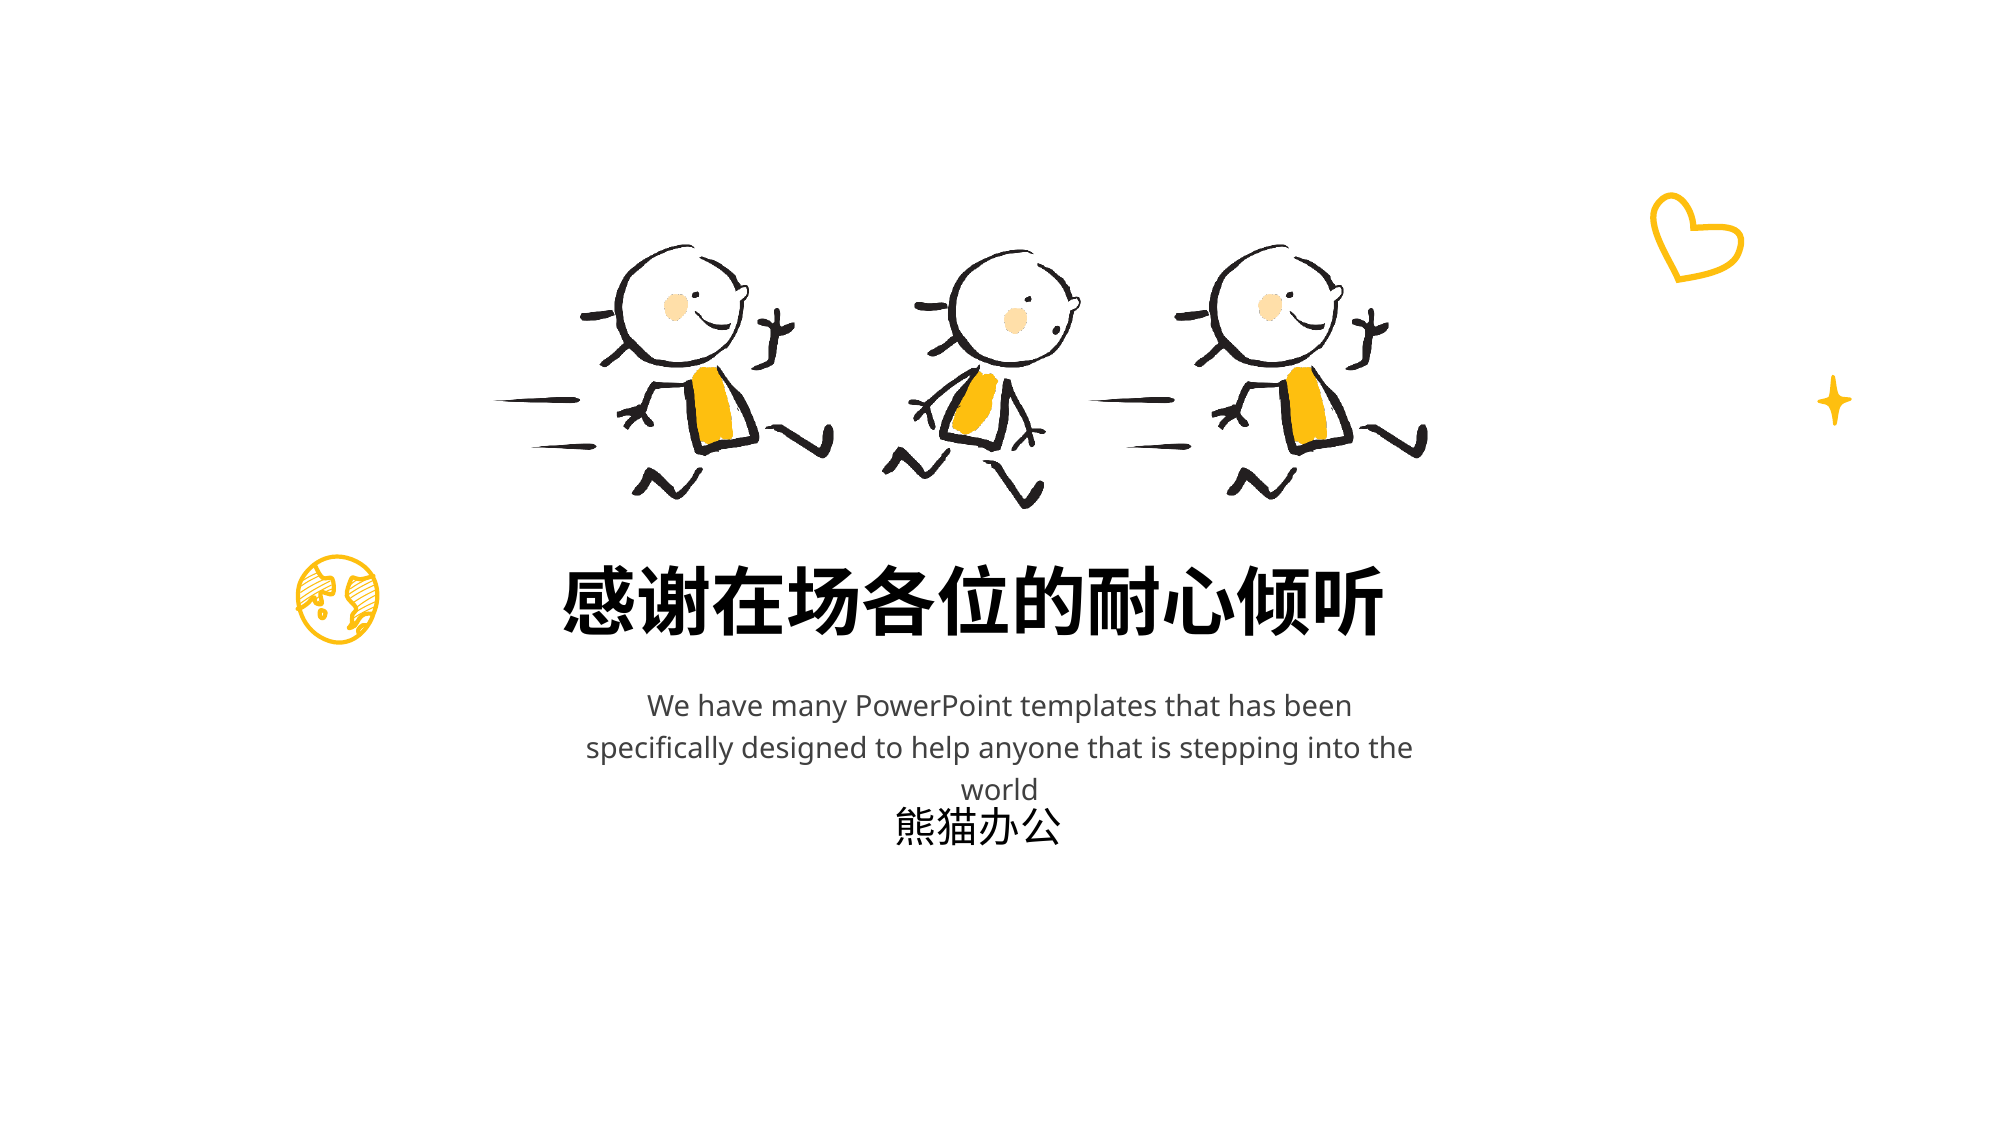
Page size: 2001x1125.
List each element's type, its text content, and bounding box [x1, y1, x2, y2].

text_box We have many PowerPoint templates that has been specifically designed to help anyone that is stepping into the world [563, 673, 1437, 814]
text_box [295, 556, 380, 642]
text_box 感谢在场各位的耐心倾听 [546, 547, 1453, 652]
text_box [1653, 195, 1742, 280]
picture [871, 225, 1453, 528]
text_box [1817, 375, 1852, 426]
text_box 熊猫办公 [880, 792, 1120, 858]
picture [472, 225, 859, 528]
